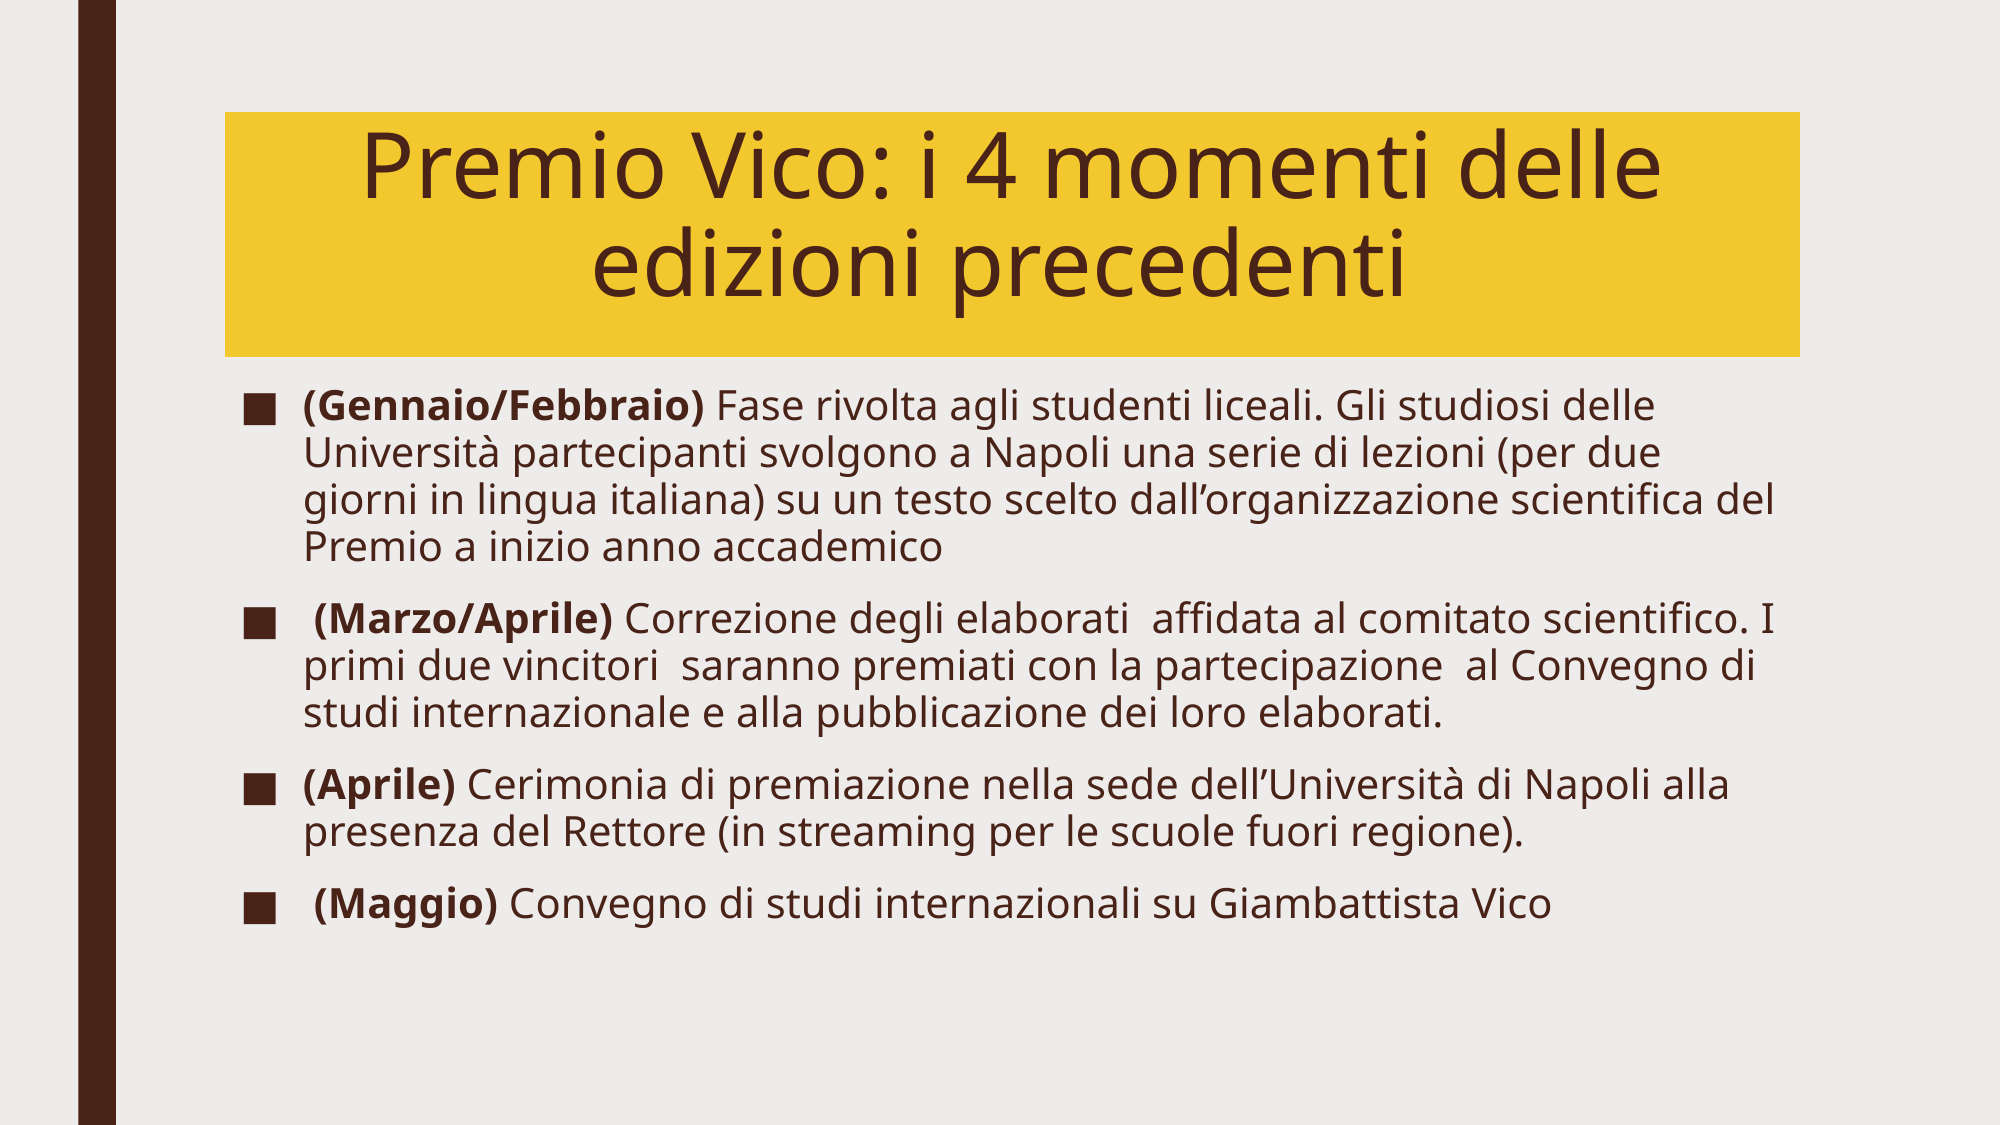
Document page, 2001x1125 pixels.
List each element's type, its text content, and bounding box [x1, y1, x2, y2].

title Premio Vico: i 4 momenti delle edizioni precedenti [225, 112, 1800, 357]
list (Gennaio/Febbraio) Fase rivolta agli studenti liceali. Gli studiosi delle Università partecipanti svolgono a Napoli una serie di lezioni (per due giorni in lingua italiana) su un testo scelto dall’organizzazione scientifica del Premio a inizio anno accademico (Marzo/Aprile) Correzione degli elaborati affidata al comitato scientifico. I primi due vincitori saranno premiati con la partecipazione al Convegno di studi internazionale e alla pubblicazione dei loro elaborati. (Aprile) Cerimonia di premiazione nella sede dell’Università di Napoli alla presenza del Rettore (in streaming per le scuole fuori regione). (Maggio) Convegno di studi internazionali su Giambattista Vico [225, 375, 1800, 963]
